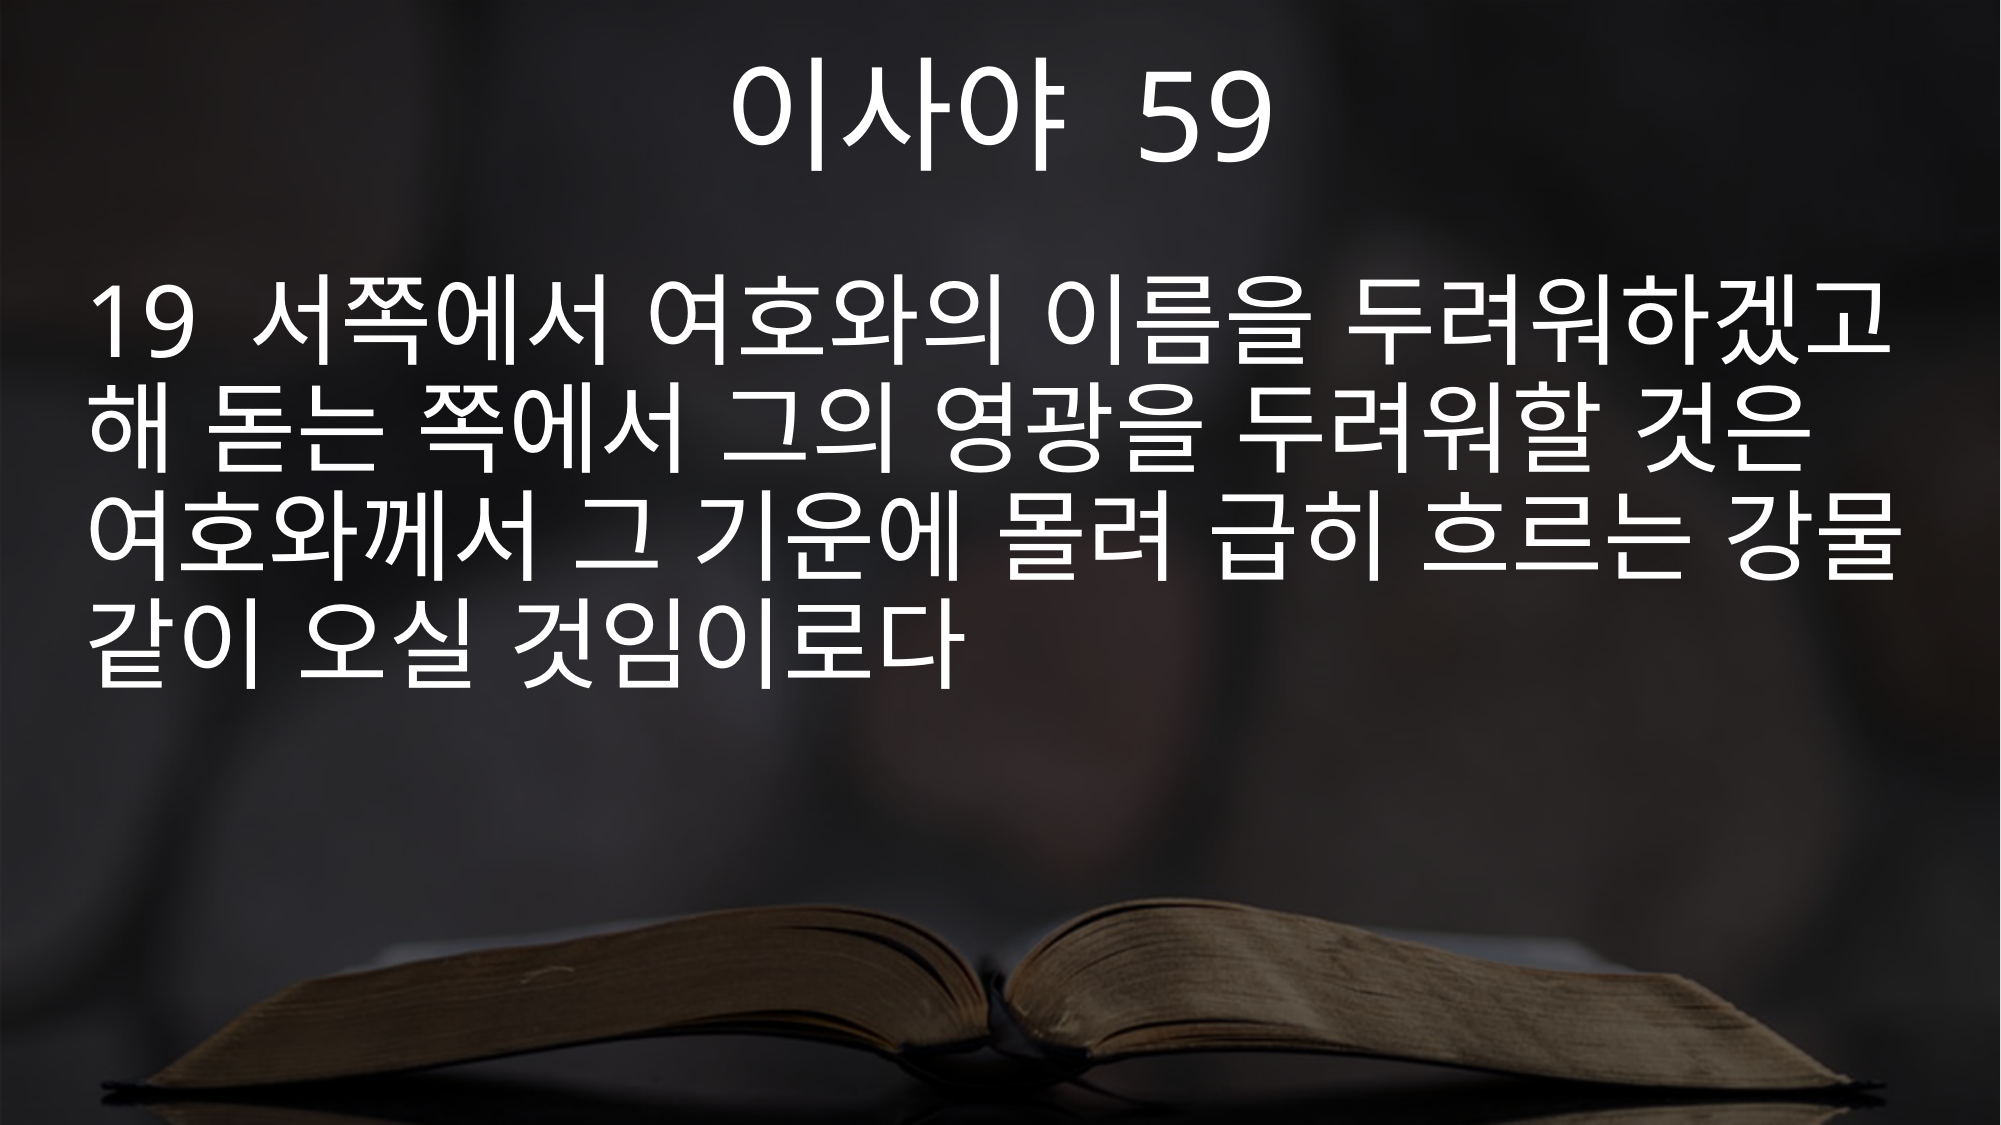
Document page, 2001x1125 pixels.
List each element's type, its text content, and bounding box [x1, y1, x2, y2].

list 19 서쪽에서 여호와의 이름을 두려워하겠고 해 돋는 쪽에서 그의 영광을 두려워할 것은 여호와께서 그 기운에 몰려 급히 흐르는 강물 같이 오실 것임이로다 [69, 263, 1953, 423]
picture [0, 0, 2001, 1125]
footer 이사야 59 [0, 32, 2000, 192]
